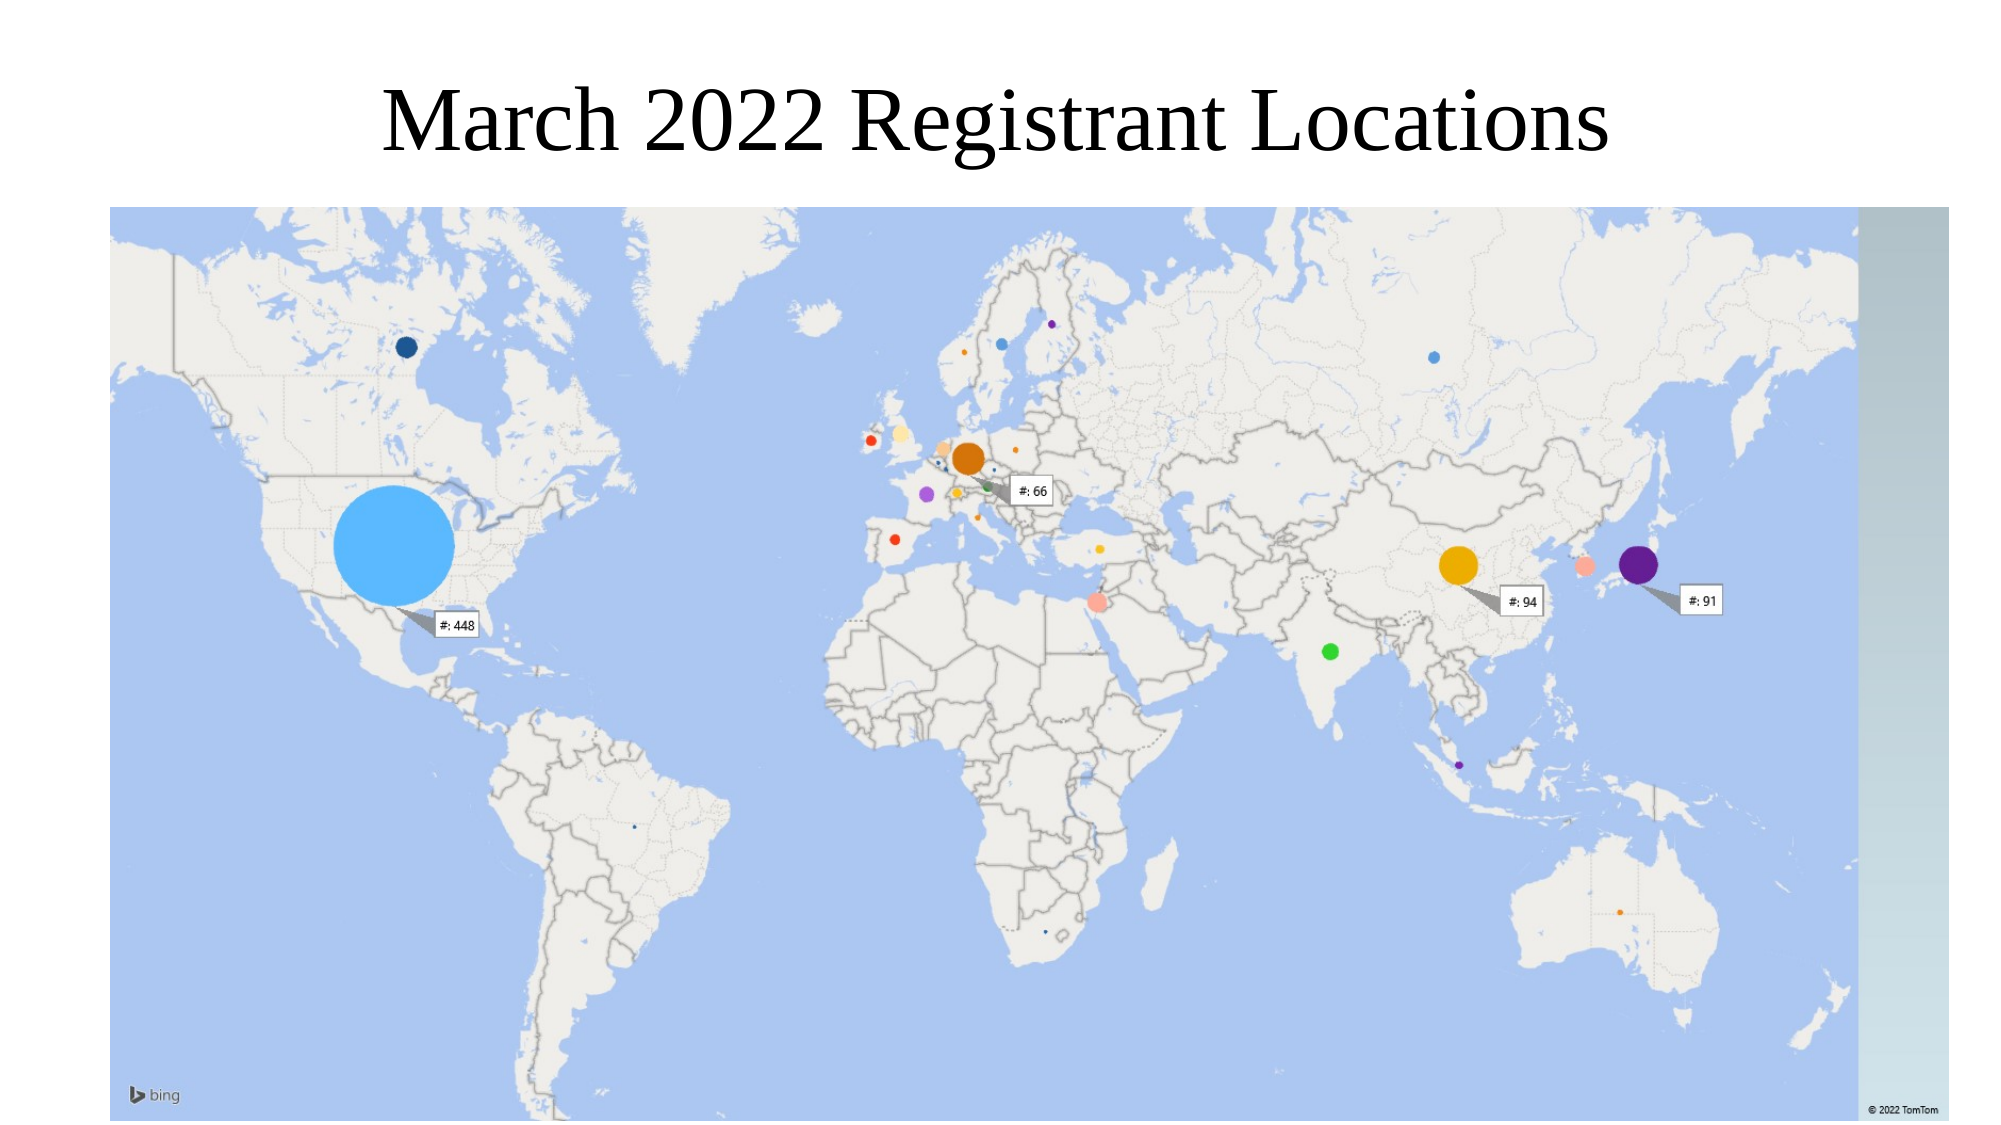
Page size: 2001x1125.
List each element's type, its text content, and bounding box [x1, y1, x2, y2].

picture [109, 207, 1950, 1121]
title March 2022 Registrant Locations [147, 20, 1848, 206]
